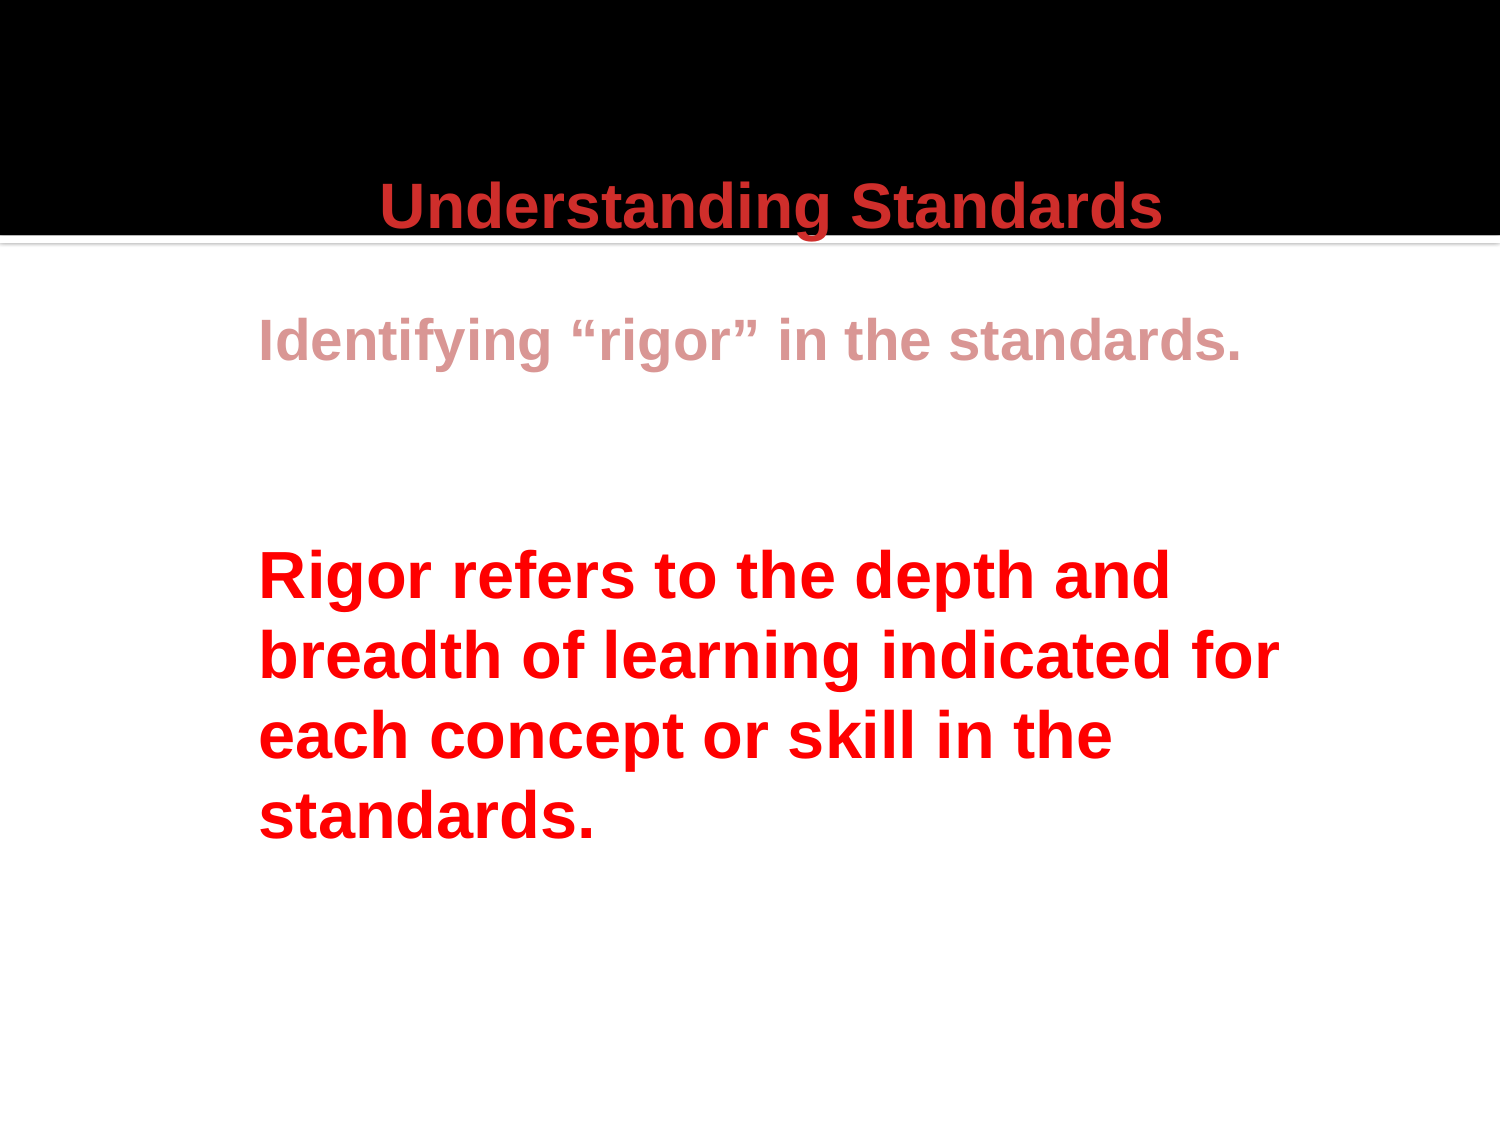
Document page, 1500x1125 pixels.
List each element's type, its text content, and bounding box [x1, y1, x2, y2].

title Understanding Standards [200, 99, 1338, 250]
list Identifying “rigor” in the standards. Rigor refers to the depth and breadth of learning indicated for each concept or skill in the standards. [150, 287, 1350, 963]
